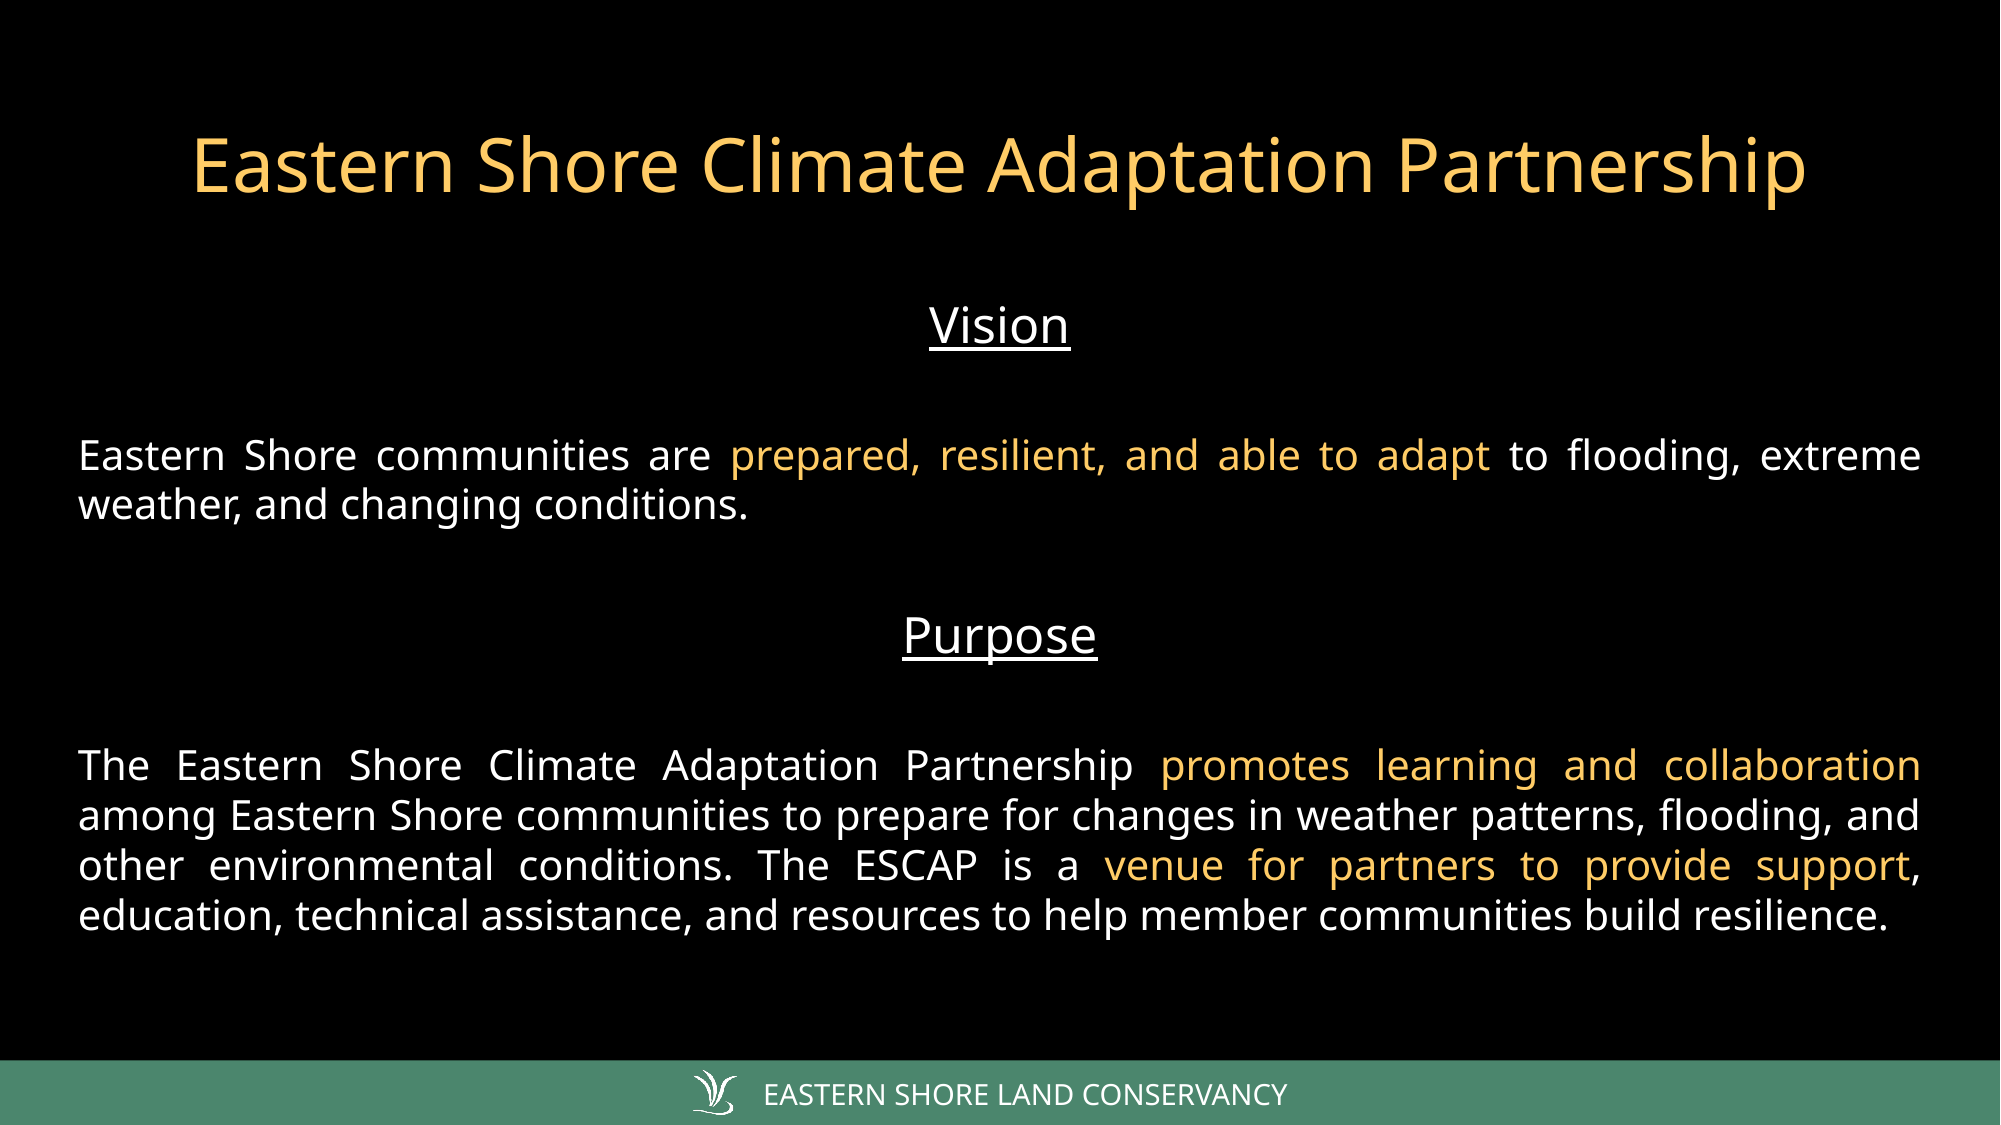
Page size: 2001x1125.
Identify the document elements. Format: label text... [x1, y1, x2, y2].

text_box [0, 1058, 2000, 1125]
title Eastern Shore Climate Adaptation Partnership [0, 59, 2000, 278]
text_box Vision Eastern Shore communities are prepared, resilient, and able to adapt to flooding, extreme weather, and changing conditions. Purpose The Eastern Shore Climate Adaptation Partnership promotes learning and collaboration among Eastern Shore communities to prepare for changes in weather patterns, flooding, and other environmental conditions. The ESCAP is a venue for partners to provide support, education, technical assistance, and resources to help member communities build resilience. [63, 285, 1937, 1050]
